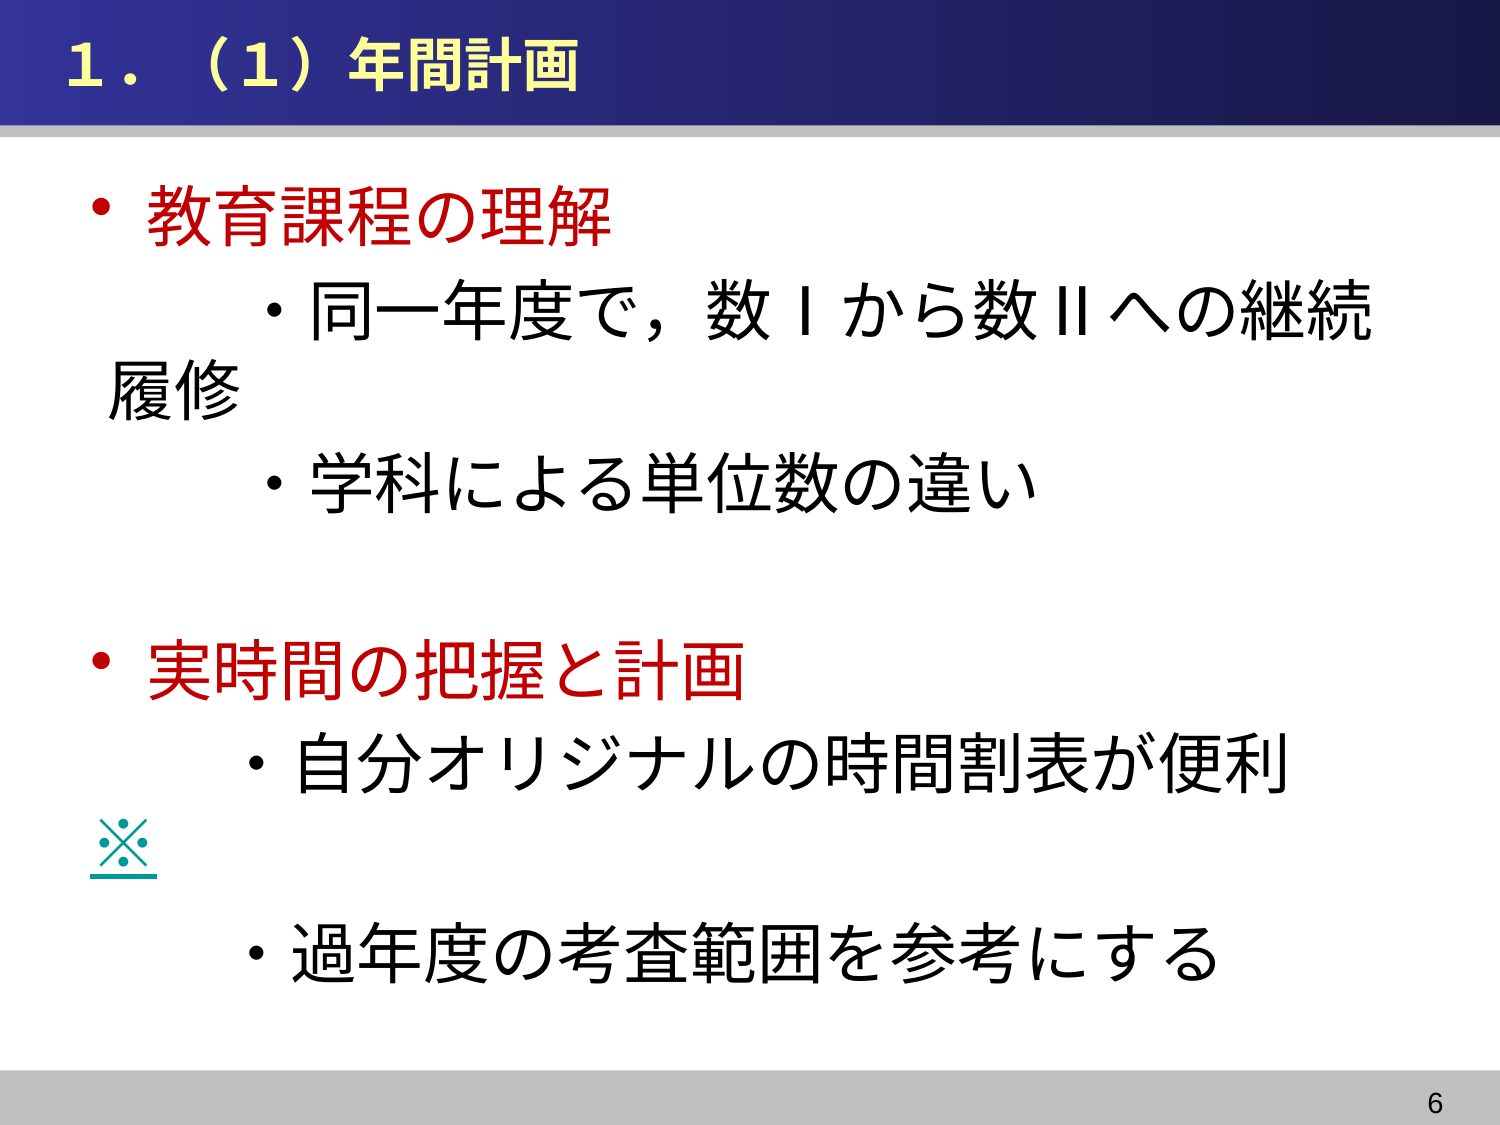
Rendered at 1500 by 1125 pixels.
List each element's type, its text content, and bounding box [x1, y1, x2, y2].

slide_number 6 [1108, 1085, 1459, 1118]
title １．（１）年間計画 [41, 16, 1067, 109]
list 教育課程の理解 ・同一年度で，数Ⅰから数Ⅱへの継続履修 ・学科による単位数の違い 実時間の把握と計画 ・自分オリジナルの時間割表が便利 ※ ・過年度の考査範囲を参考にする [75, 167, 1425, 1071]
